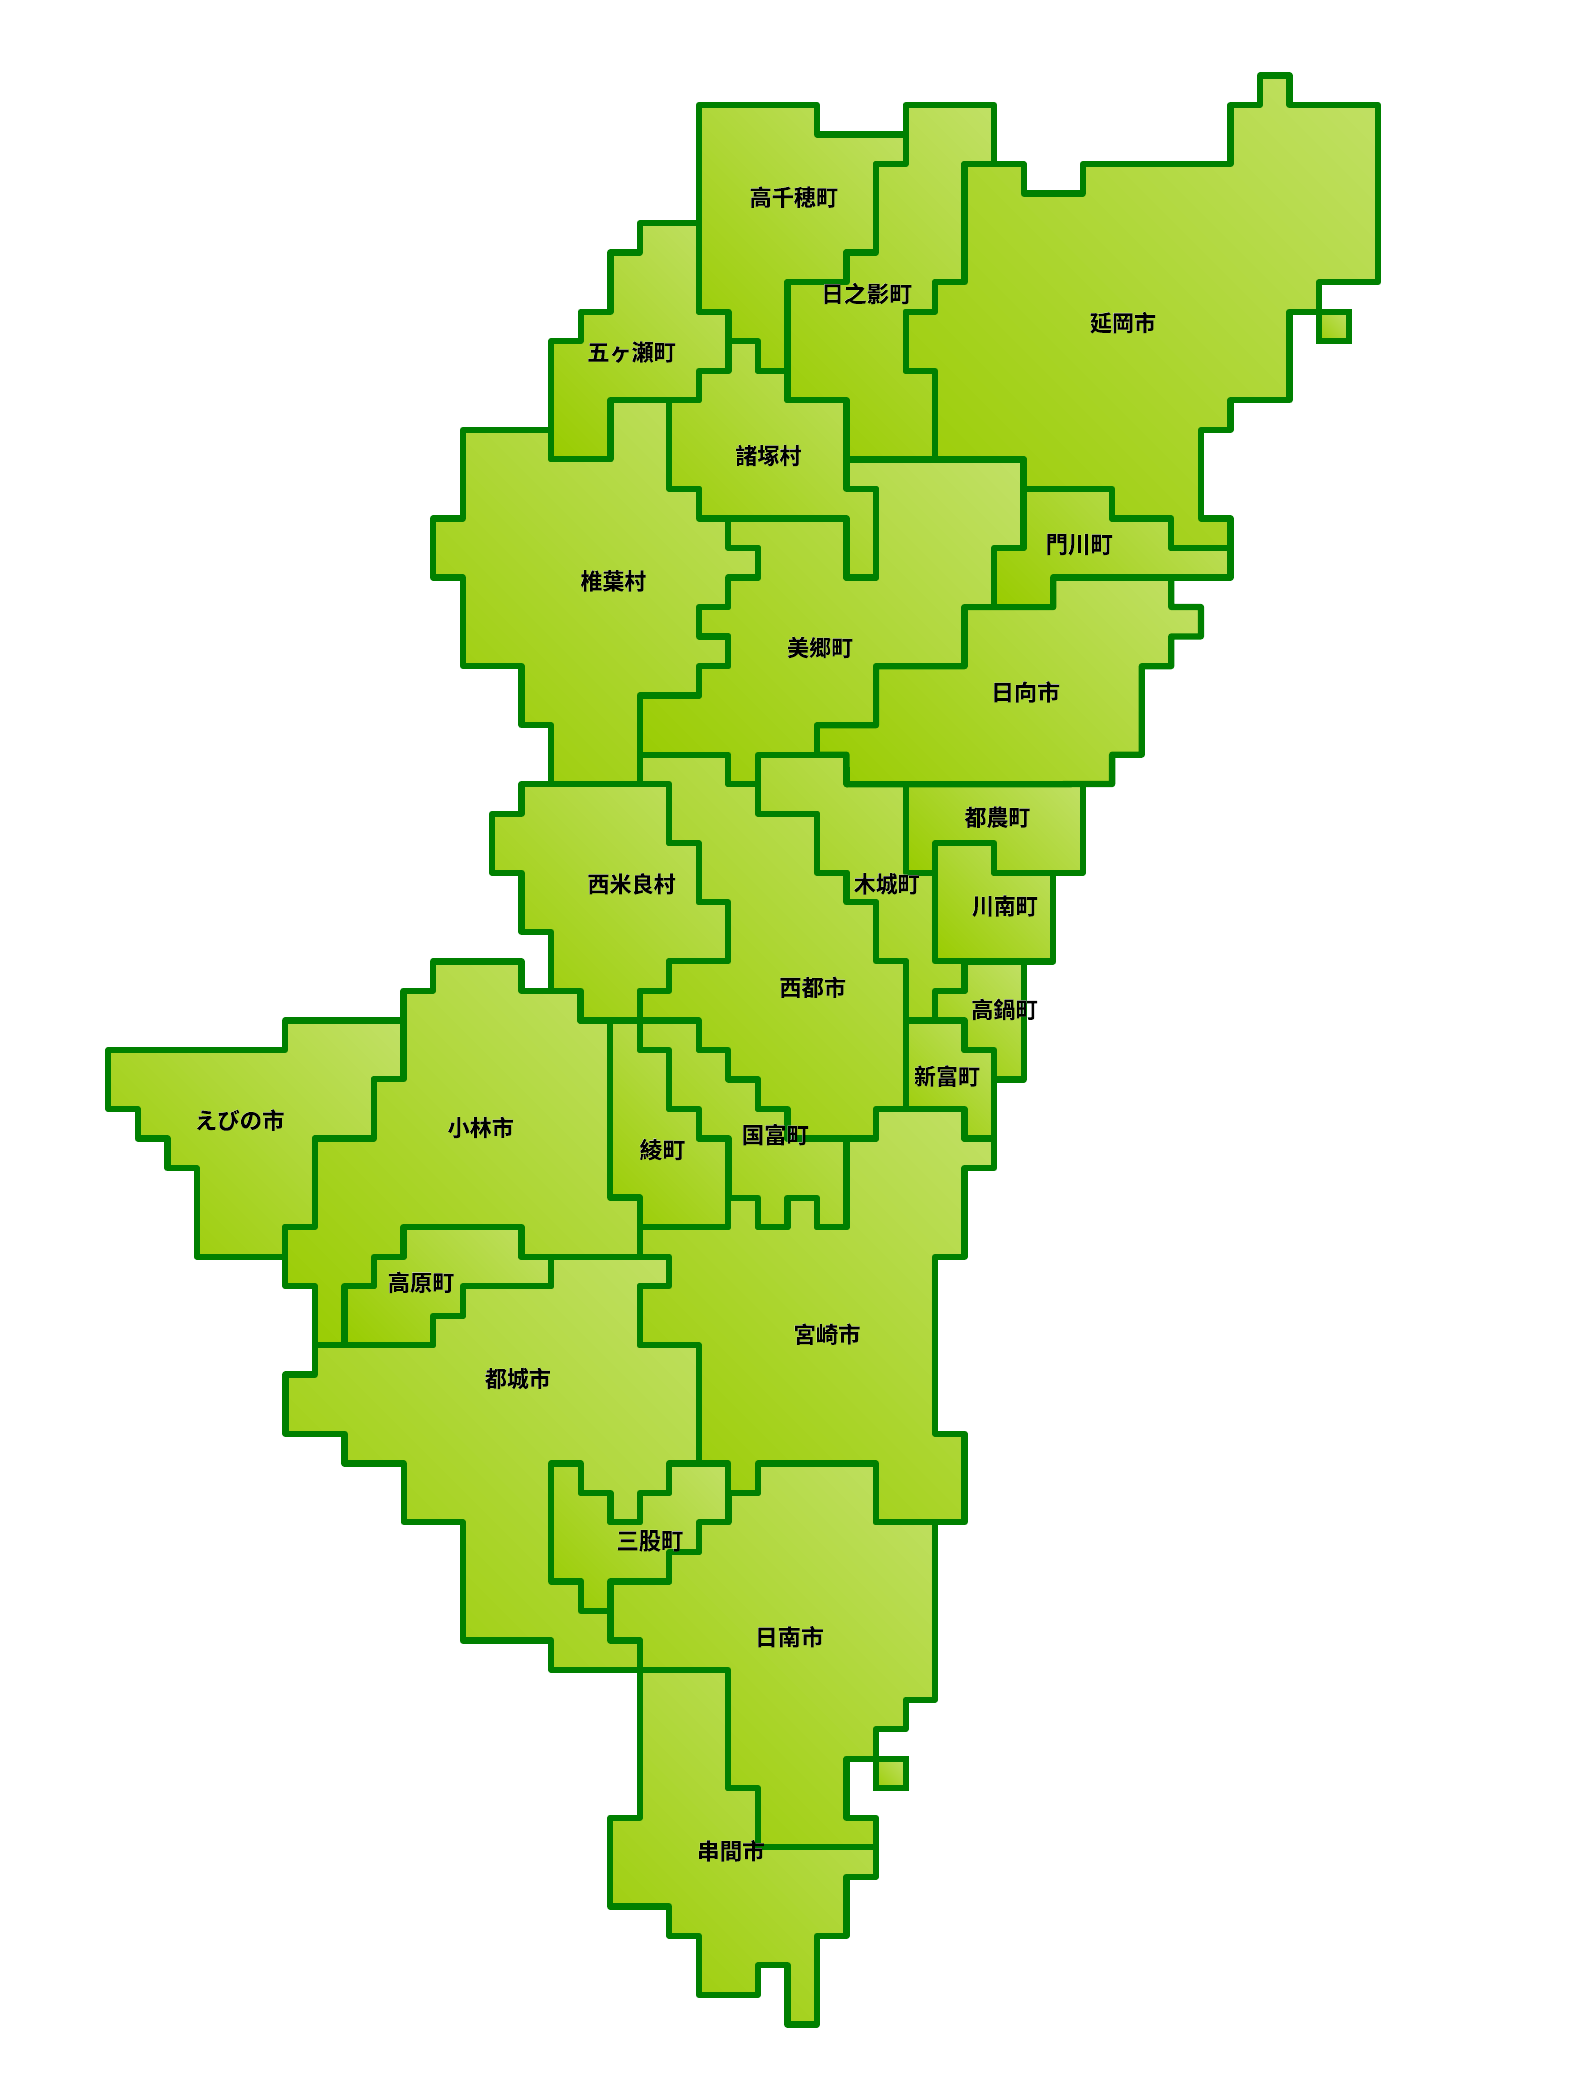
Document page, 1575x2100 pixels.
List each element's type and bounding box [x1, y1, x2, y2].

text_box [107, 75, 1379, 2025]
text_box [735, 444, 802, 467]
text_box [447, 1116, 514, 1139]
text_box [388, 1271, 455, 1294]
text_box [971, 894, 1038, 918]
text_box [824, 282, 912, 305]
text_box [1089, 311, 1156, 334]
text_box [196, 1108, 285, 1132]
text_box [757, 1625, 824, 1648]
text_box [993, 680, 1060, 703]
text_box [617, 1529, 683, 1552]
text_box [1046, 533, 1113, 556]
text_box [914, 1064, 980, 1088]
text_box [639, 1138, 686, 1161]
text_box [787, 636, 853, 659]
text_box [588, 872, 676, 895]
text_box [750, 185, 838, 209]
text_box [484, 1367, 551, 1390]
text_box [964, 805, 1030, 829]
text_box [794, 1322, 860, 1346]
text_box [779, 975, 846, 999]
text_box [580, 569, 646, 593]
text_box [971, 998, 1038, 1021]
text_box [698, 1839, 765, 1862]
text_box [853, 872, 920, 895]
text_box [588, 340, 676, 364]
text_box [742, 1123, 809, 1146]
